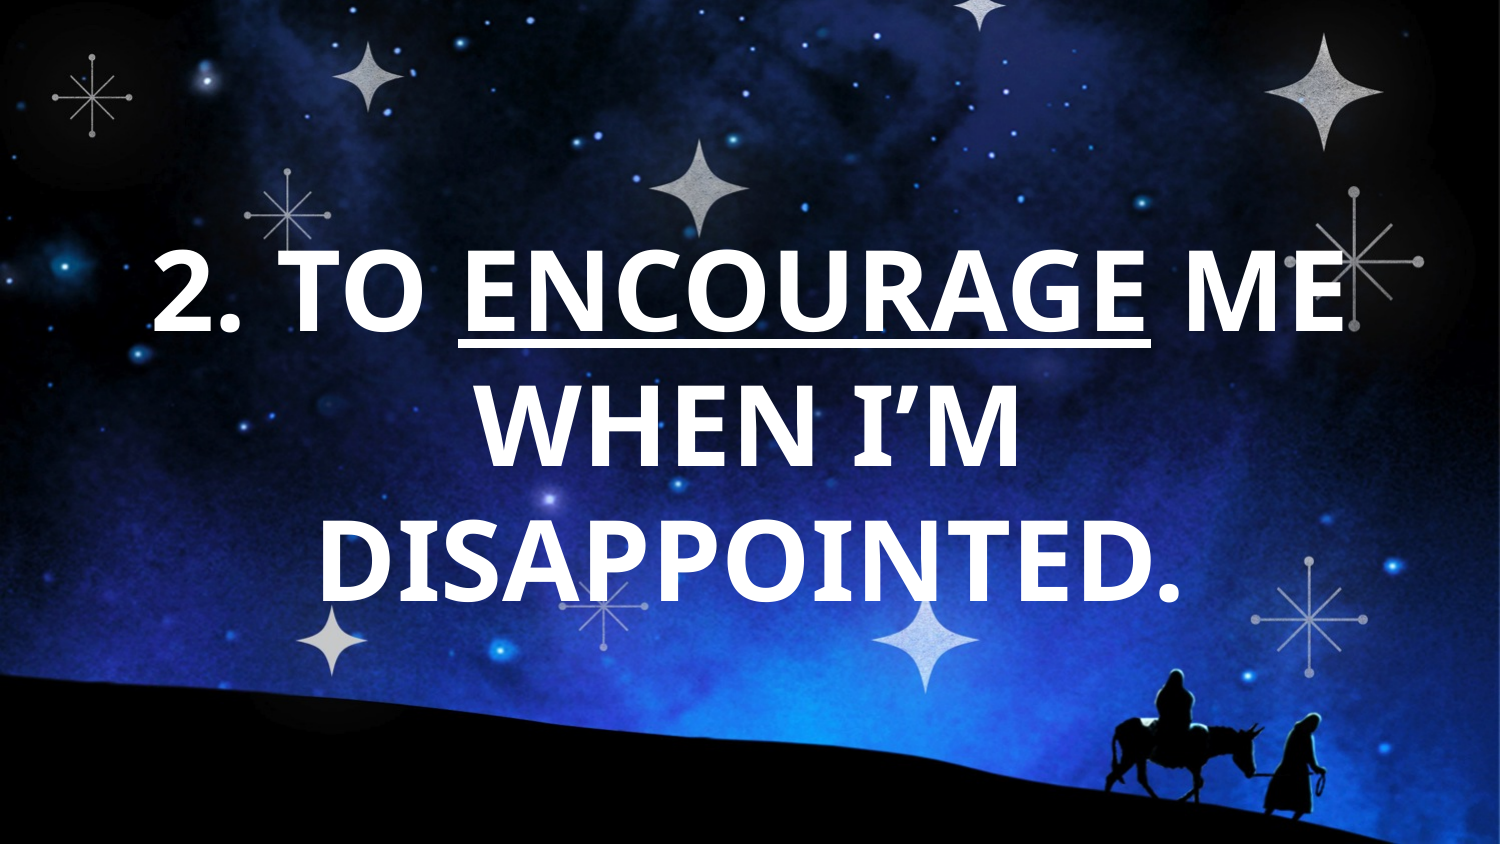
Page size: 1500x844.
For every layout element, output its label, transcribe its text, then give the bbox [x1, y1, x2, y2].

picture [0, 0, 1500, 844]
title 2. TO ENCOURAGE ME WHEN I’M DISAPPOINTED. [112, 330, 1388, 512]
